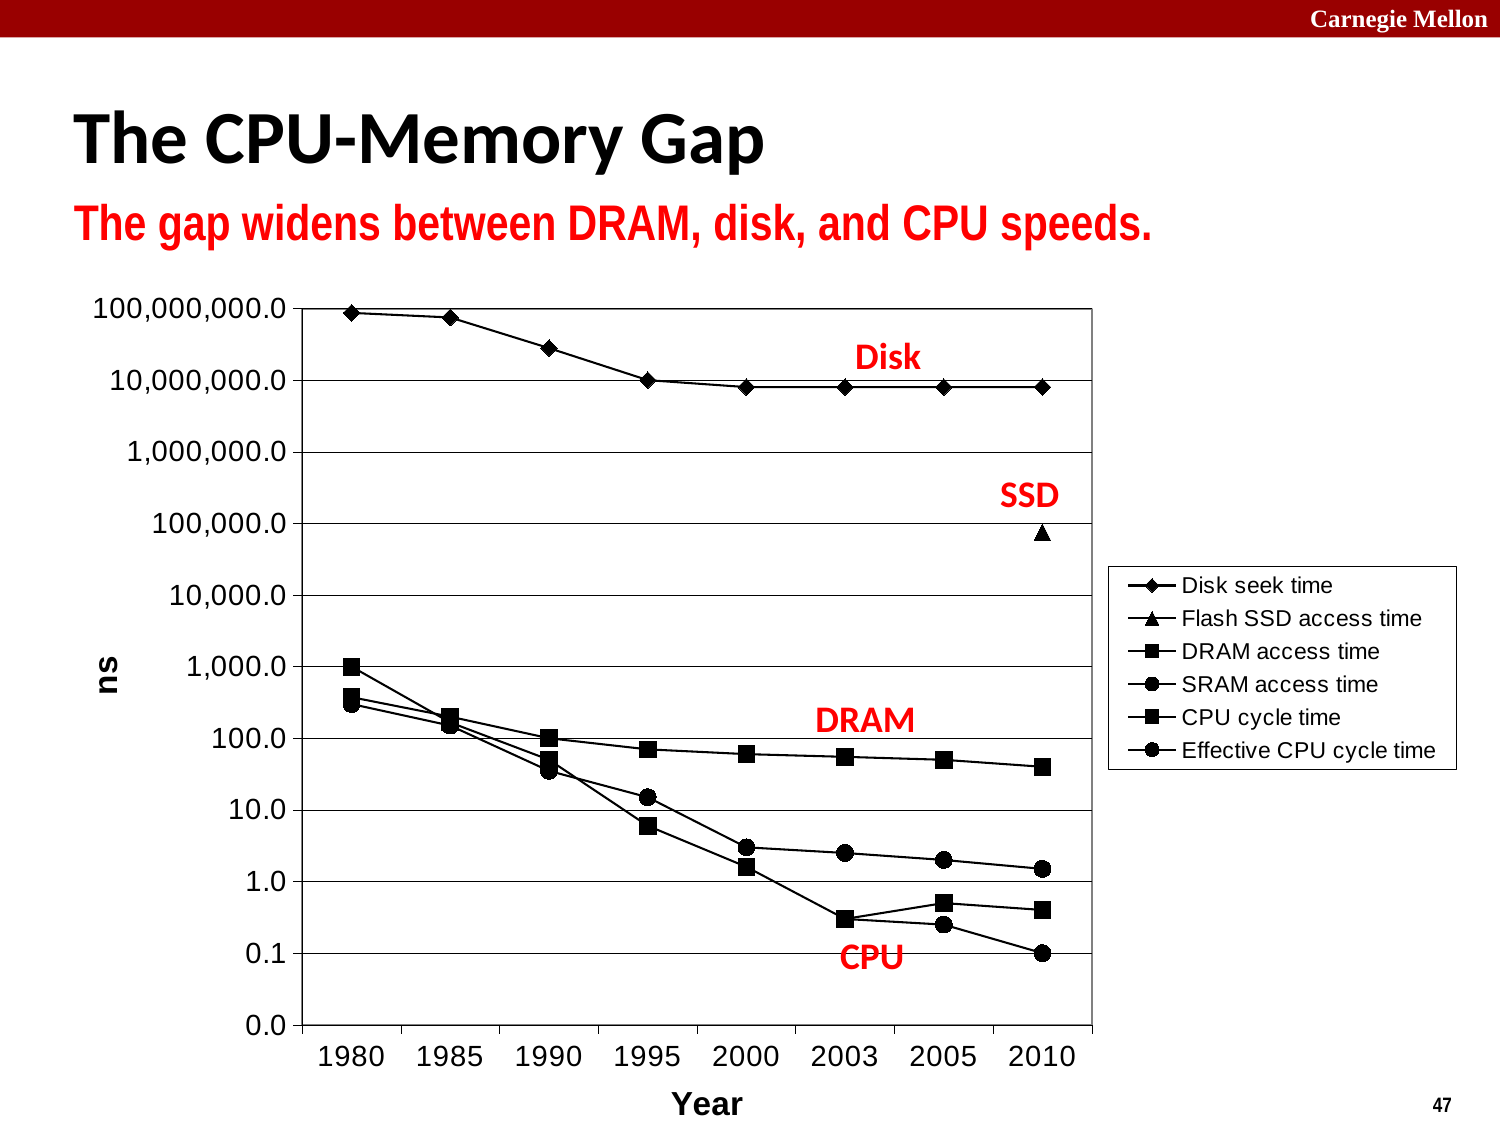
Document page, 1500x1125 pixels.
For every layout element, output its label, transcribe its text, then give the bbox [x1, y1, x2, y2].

text_box The gap widens between DRAM, disk, and CPU speeds. [66, 187, 1407, 260]
title The CPU-Memory Gap [58, 71, 1305, 197]
chart [58, 274, 1466, 1125]
